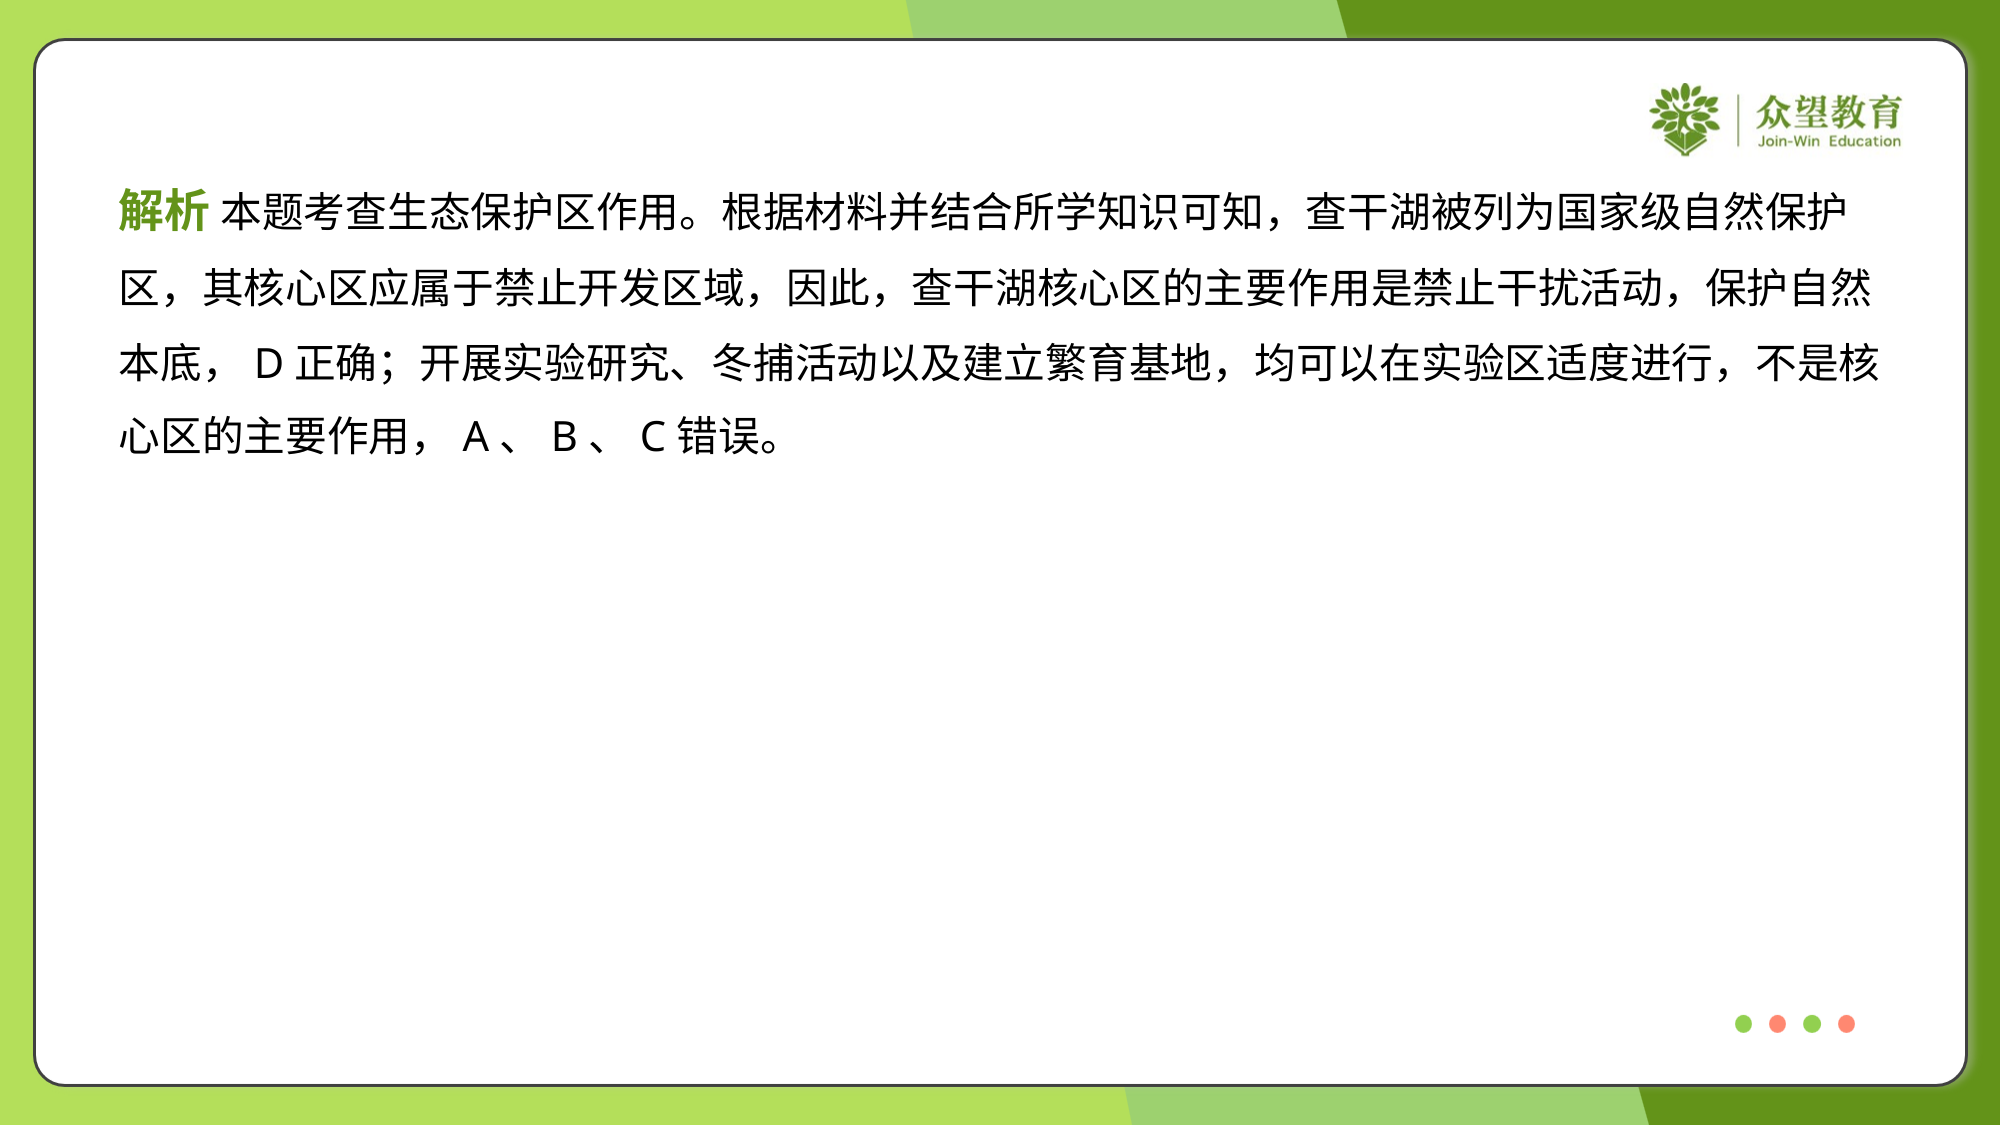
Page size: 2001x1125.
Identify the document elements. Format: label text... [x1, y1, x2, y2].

text_box 解析 本题考查生态保护区作用。根据材料并结合所学知识可知，查干湖被列为国家级自然保护 区，其核心区应属于禁止开发区域，因此，查干湖核心区的主要作用是禁止干扰活动，保护自然 本底，D正确；开展实验研究、冬捕活动以及建立繁育基地，均可以在实验区适度进行，不是核 心区的主要作用，A、B、C错误。 [118, 159, 1883, 452]
picture [0, 0, 2000, 1125]
